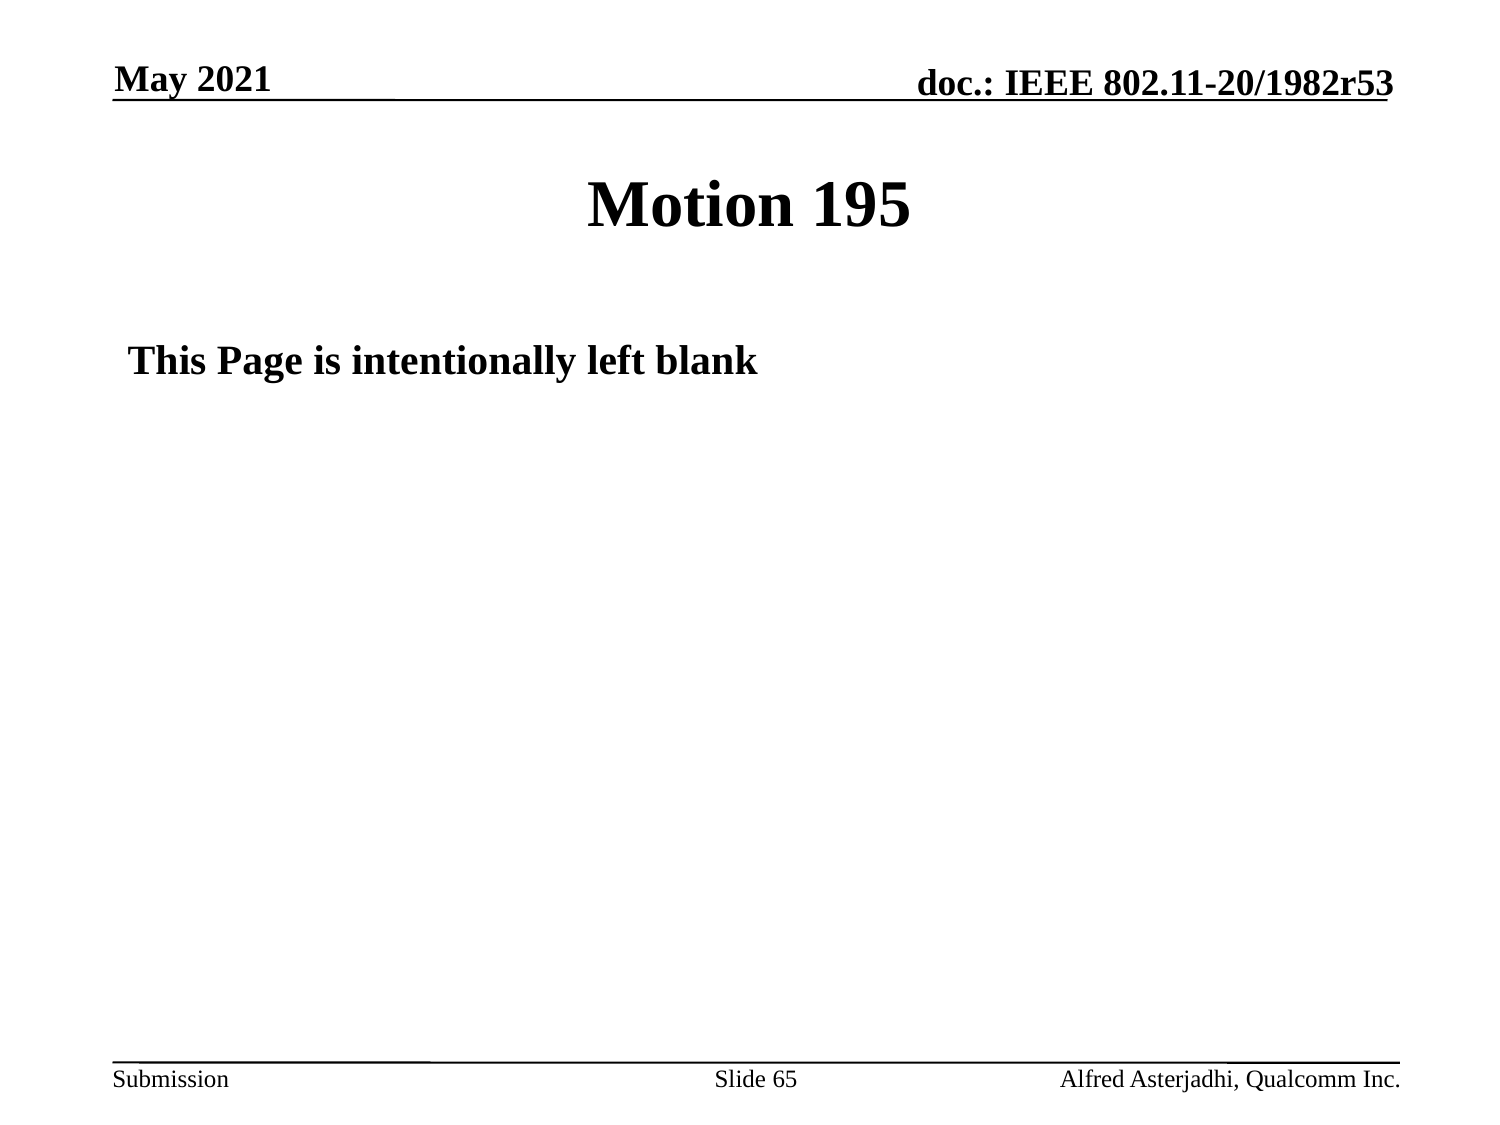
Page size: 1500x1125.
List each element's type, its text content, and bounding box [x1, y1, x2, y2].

list This Page is intentionally left blank [112, 324, 1388, 1000]
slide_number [114, 54, 423, 100]
title Motion 195 [112, 112, 1388, 288]
footer Alfred Asterjadhi, Qualcomm Inc. [878, 1061, 1402, 1093]
slide_number Slide 65 [712, 1061, 800, 1123]
